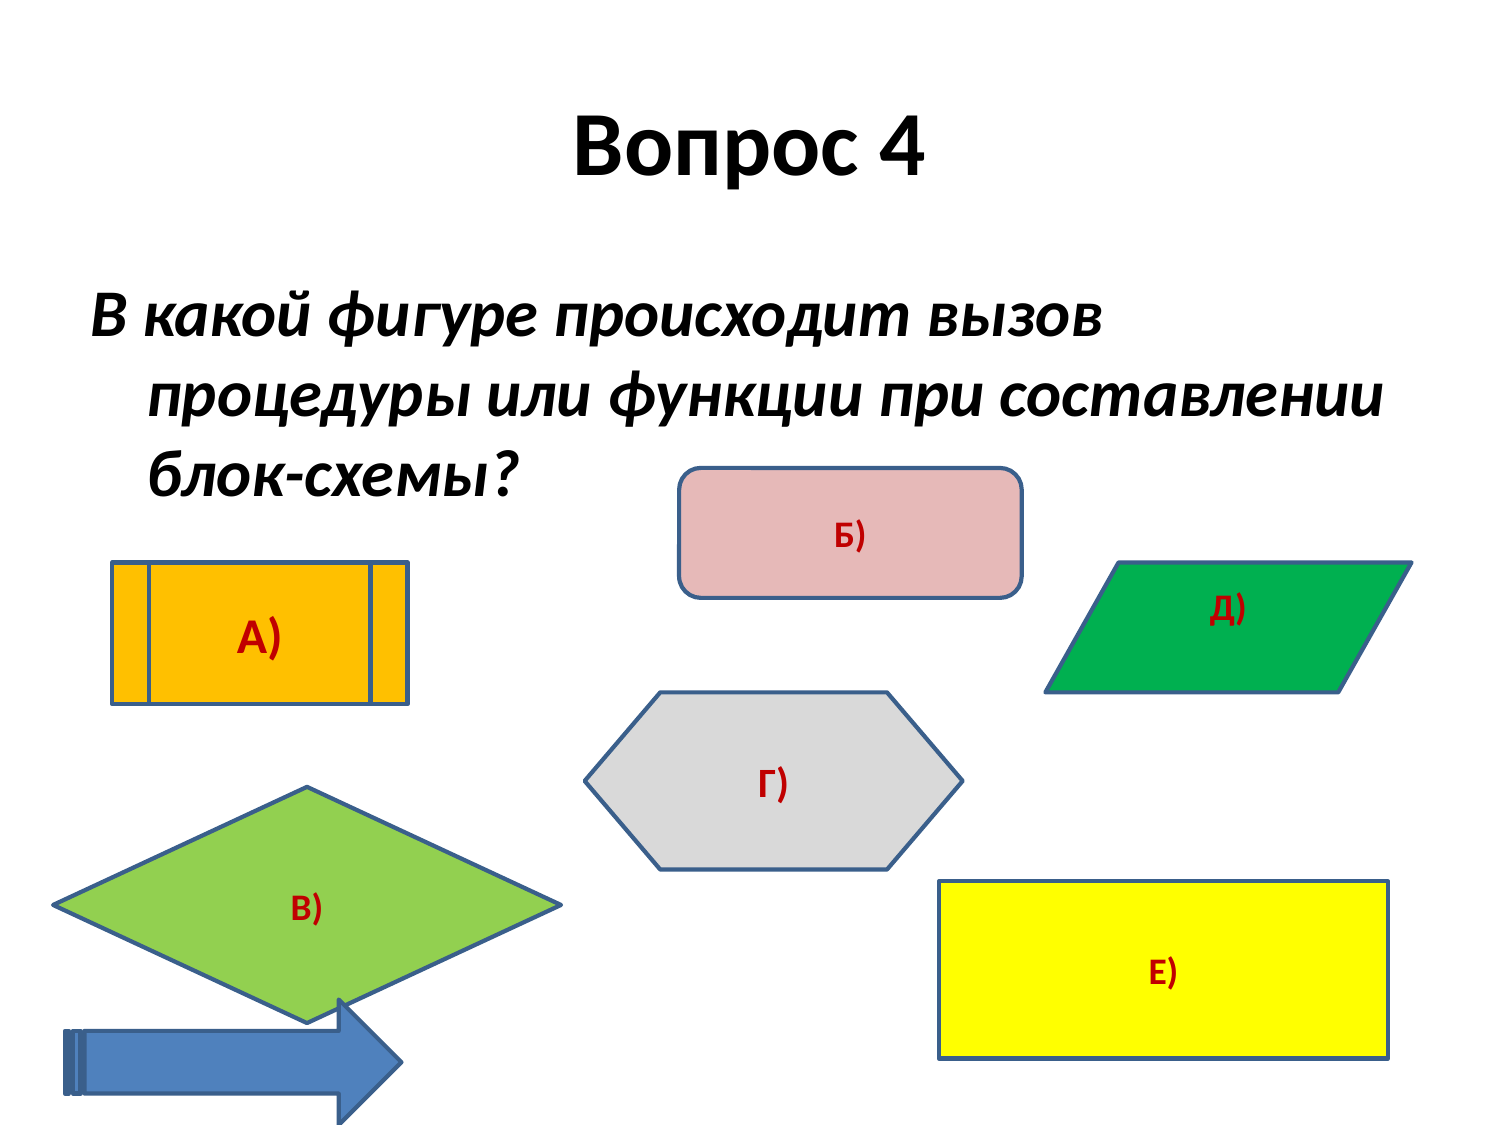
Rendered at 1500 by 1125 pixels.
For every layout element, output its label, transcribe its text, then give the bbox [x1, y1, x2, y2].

text_box Е) [937, 879, 1390, 1061]
title Вопрос 4 [75, 45, 1425, 233]
text_box Б) [676, 465, 1024, 600]
list В какой фигуре происходит вызов процедуры или функции при составлении блок-схемы? [75, 262, 1425, 1005]
text_box Г) [583, 690, 965, 872]
text_box Д) [1043, 560, 1414, 695]
text_box В) [50, 784, 564, 1025]
text_box А) [110, 560, 410, 706]
text_box [63, 997, 404, 1125]
